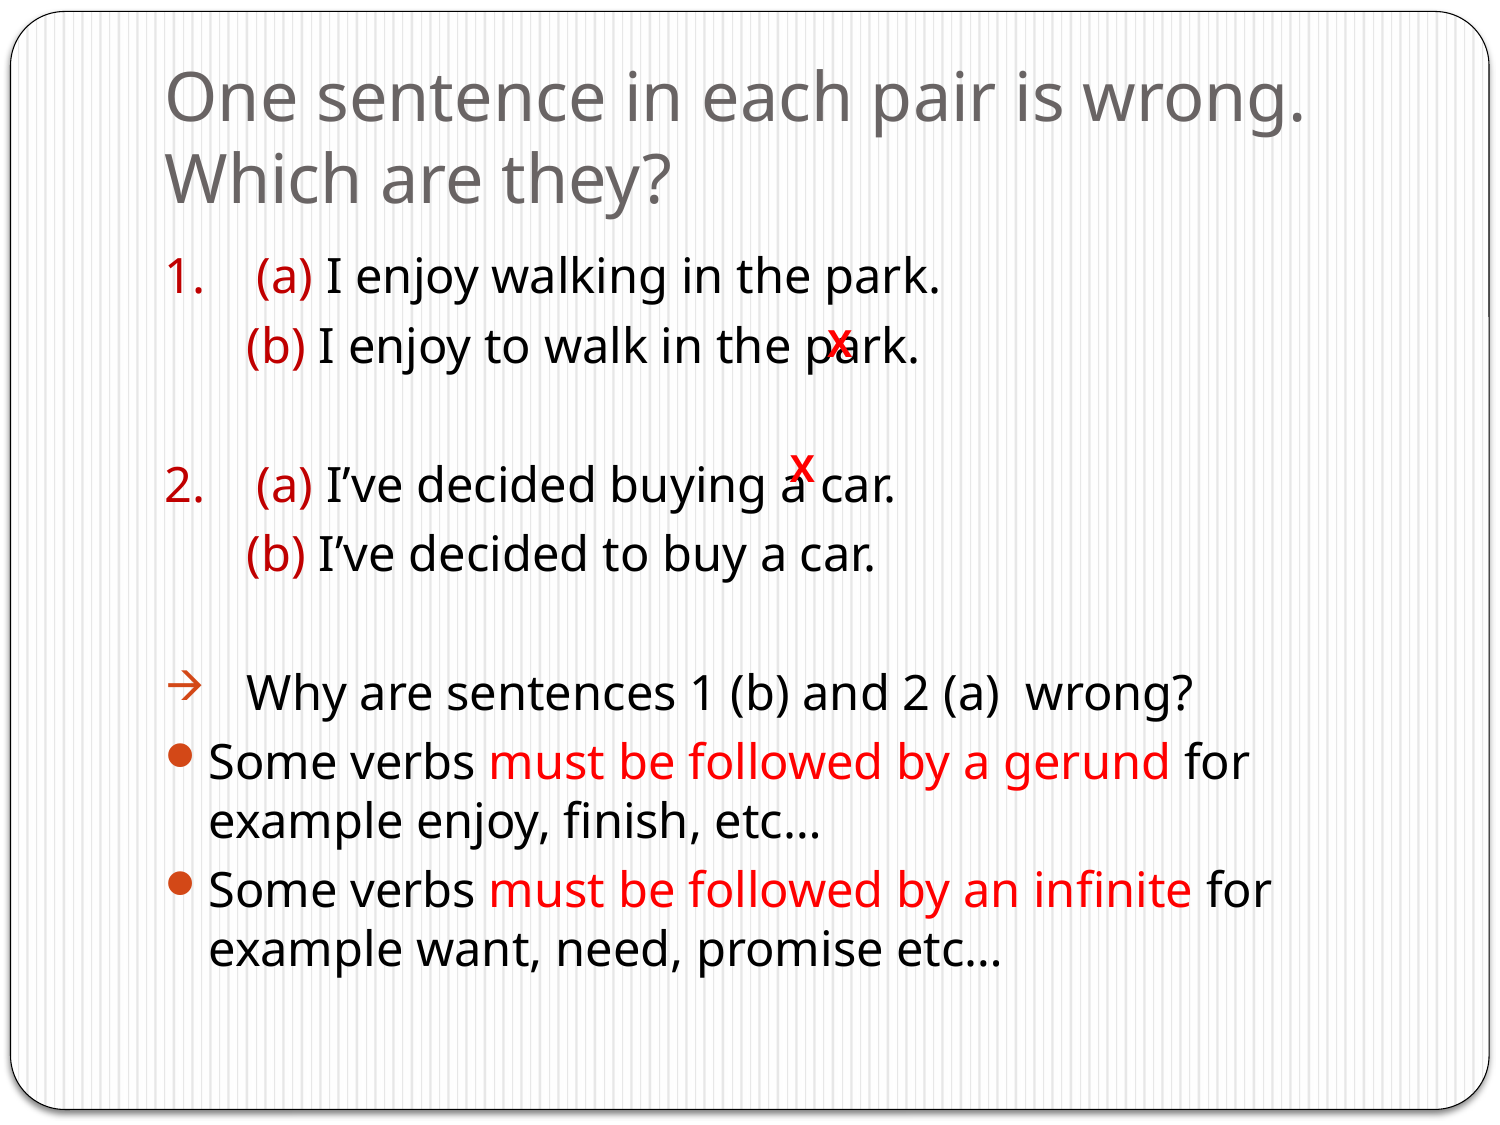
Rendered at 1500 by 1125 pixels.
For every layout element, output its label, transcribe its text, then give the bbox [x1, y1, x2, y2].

title One sentence in each pair is wrong. Which are they? [150, 45, 1425, 233]
text_box X [775, 437, 831, 498]
list 1. (a) I enjoy walking in the park. (b) I enjoy to walk in the park. 2. (a) I’ve decided buying a car. (b) I’ve decided to buy a car. Why are sentences 1 (b) and 2 (a) wrong? Some verbs must be followed by a gerund for example enjoy, finish, etc… Some verbs must be followed by an infinite for example want, need, promise etc… [150, 237, 1425, 988]
text_box X [812, 312, 868, 373]
